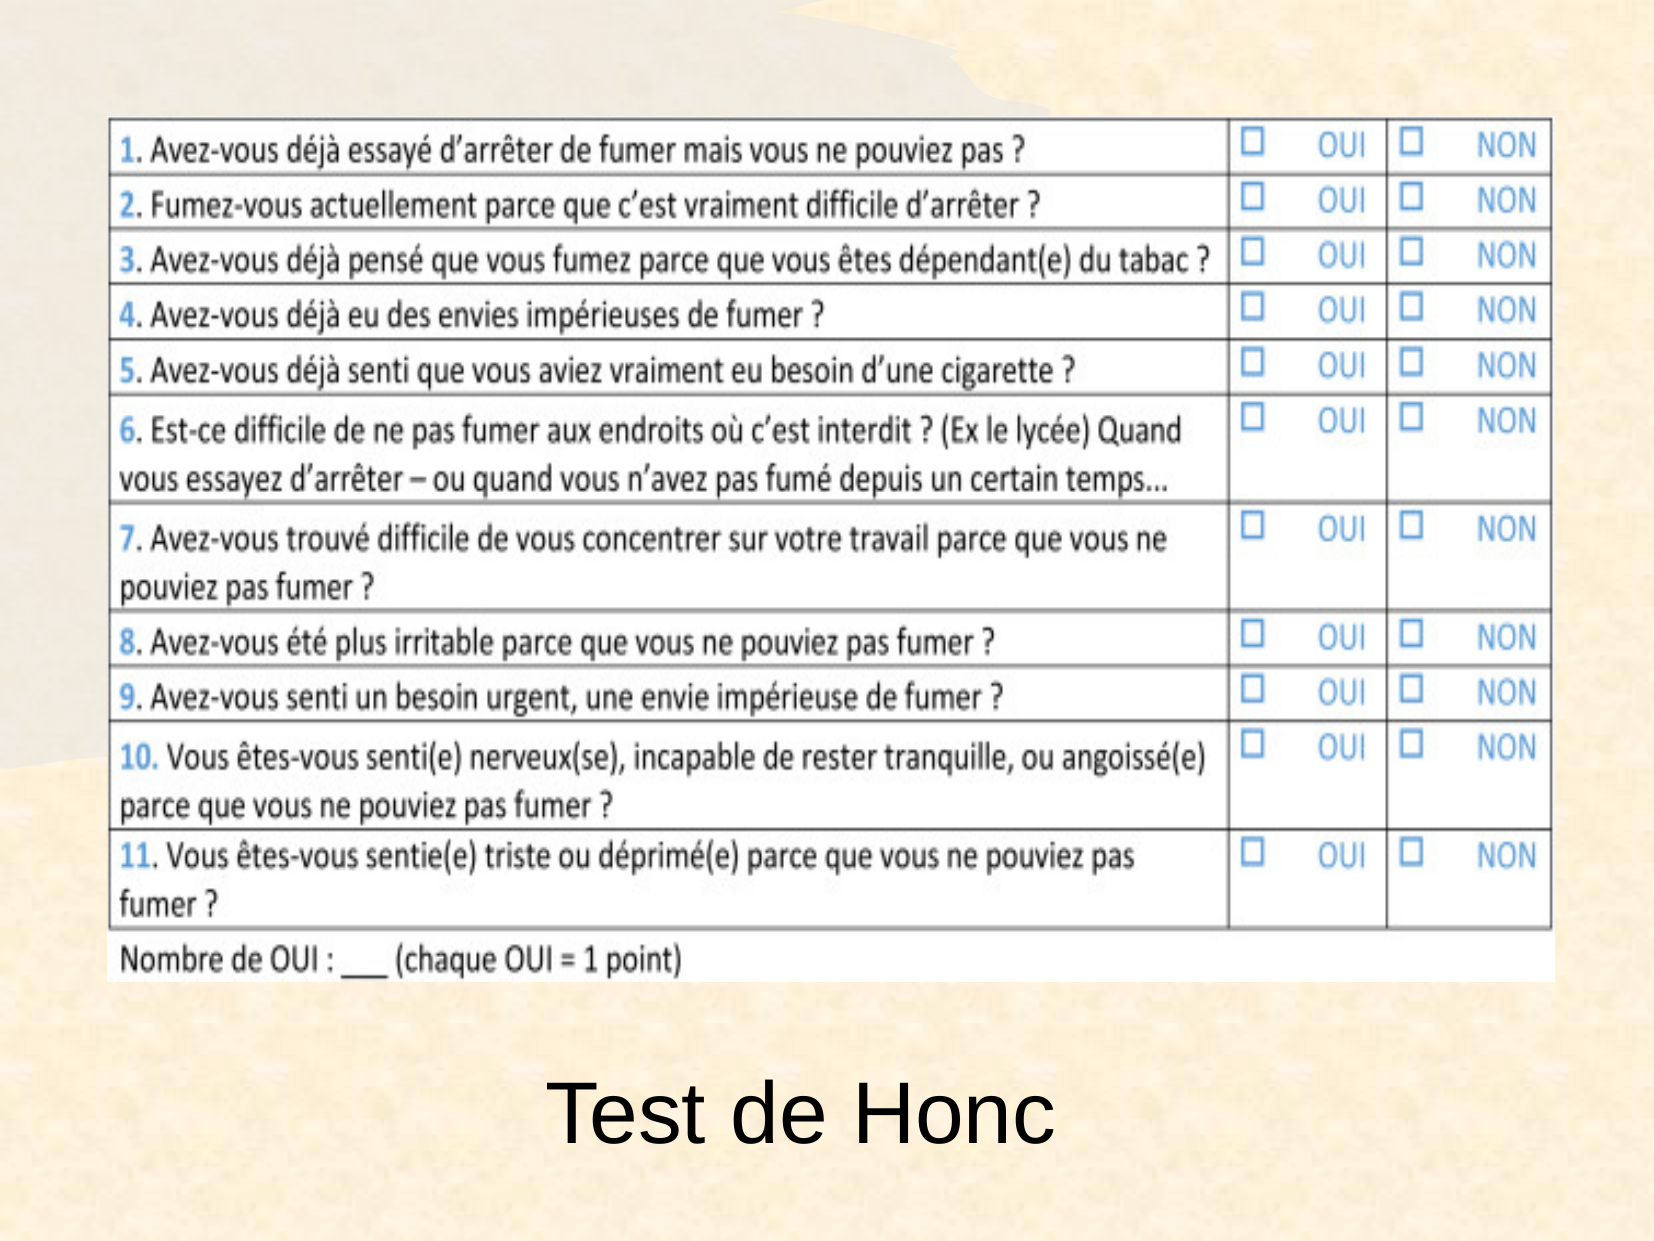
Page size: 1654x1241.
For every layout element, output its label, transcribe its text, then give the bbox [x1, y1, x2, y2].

title Test de Honc [206, 1033, 1396, 1198]
text_box [0, 0, 1051, 769]
text_box [0, 0, 1654, 1241]
picture [107, 116, 1556, 982]
